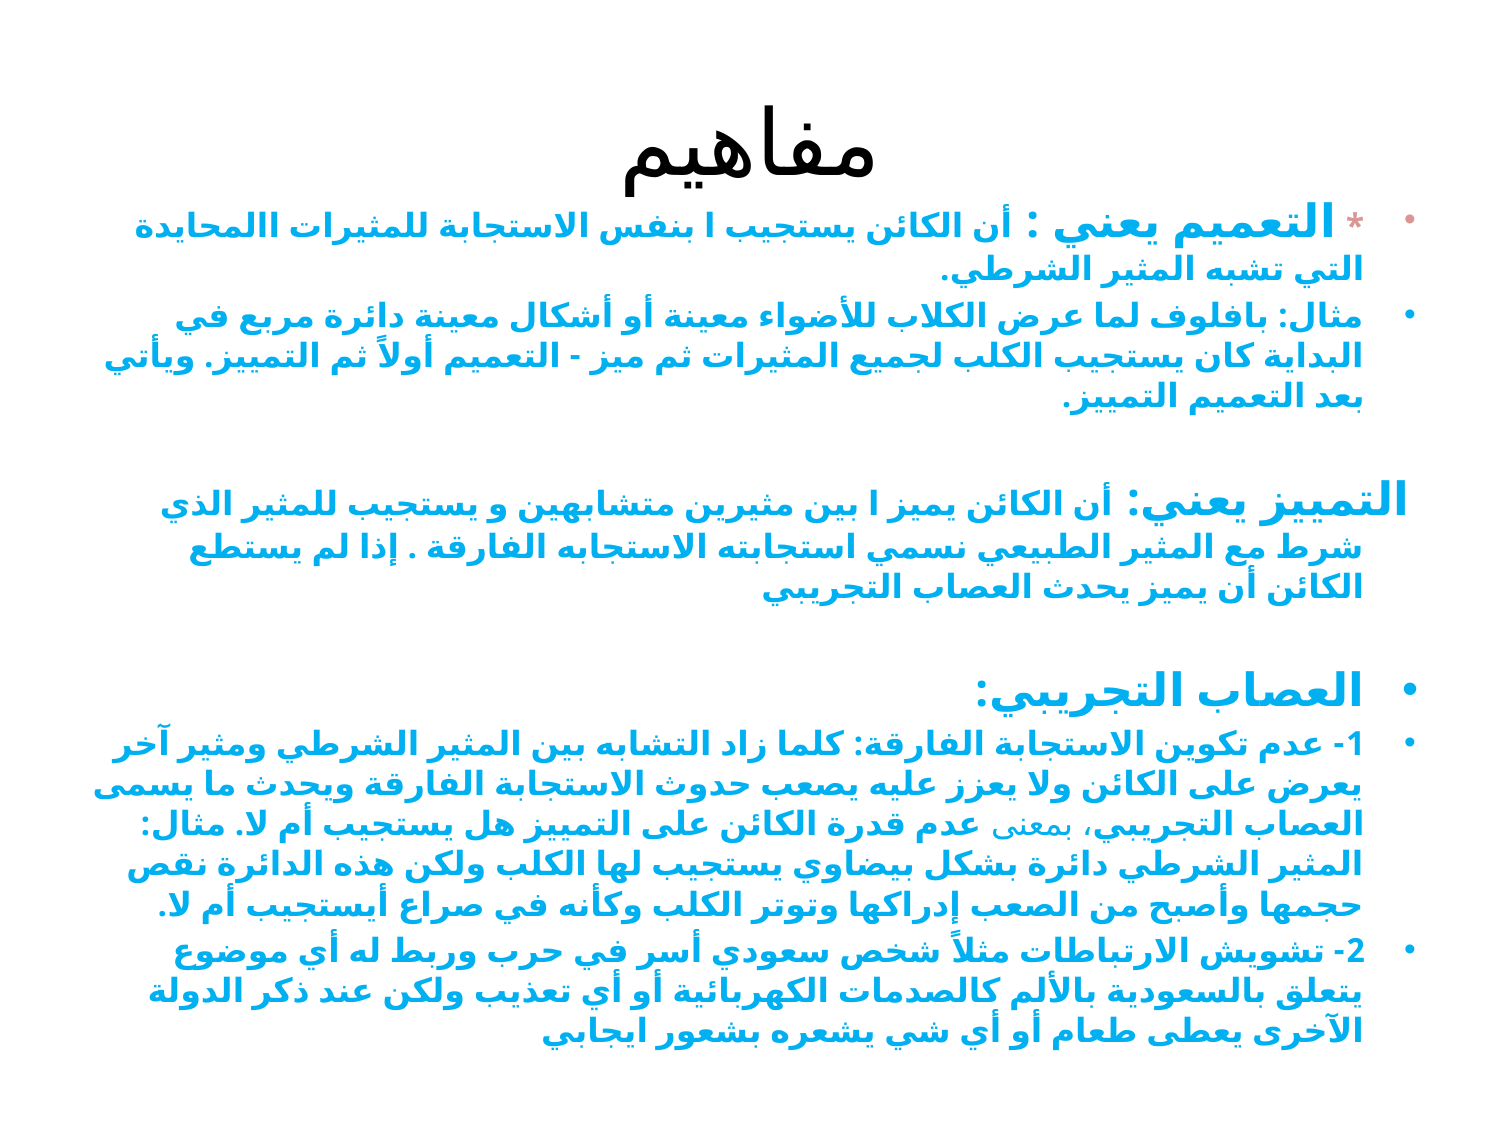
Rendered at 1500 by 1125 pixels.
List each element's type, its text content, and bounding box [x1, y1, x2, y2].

list * التعميم يعني : أن الكائن يستجيب ا بنفس الاستجابة للمثيرات االمحايدة التي تشبه المثير الشرطي. مثال: بافلوف لما عرض الكلاب للأضواء معينة أو أشكال معينة دائرة مربع في البداية كان يستجيب الكلب لجميع المثيرات ثم ميز - التعميم أولاً ثم التمييز. ويأتي بعد التعميم التمييز. التمييز يعني: أن الكائن يميز ا بين مثيرين متشابهين و يستجيب للمثير الذي شرط مع المثير الطبيعي نسمي استجابته الاستجابه الفارقة . إذا لم يستطع الكائن أن يميز يحدث العصاب التجريبي العصاب التجريبي: 1- عدم تكوين الاستجابة الفارقة: كلما زاد التشابه بين المثير الشرطي ومثير آخر يعرض على الكائن ولا يعزز عليه يصعب حدوث الاستجابة الفارقة ويحدث ما يسمى العصاب التجريبي، بمعنى عدم قدرة الكائن على التمييز هل يستجيب أم لا. مثال: المثير الشرطي دائرة بشكل بيضاوي يستجيب لها الكلب ولكن هذه الدائرة نقص حجمها وأصبح من الصعب إدراكها وتوتر الكلب وكأنه في صراع أيستجيب أم لا. 2- تشويش الارتباطات مثلاً شخص سعودي أسر في حرب وربط له أي موضوع يتعلق بالسعودية بالألم كالصدمات الكهربائية أو أي تعذيب ولكن عند ذكر الدولة الآخرى يعطى طعام أو أي شي يشعره بشعور ايجابي [75, 184, 1425, 1094]
title مفاهيم [75, 45, 1425, 184]
